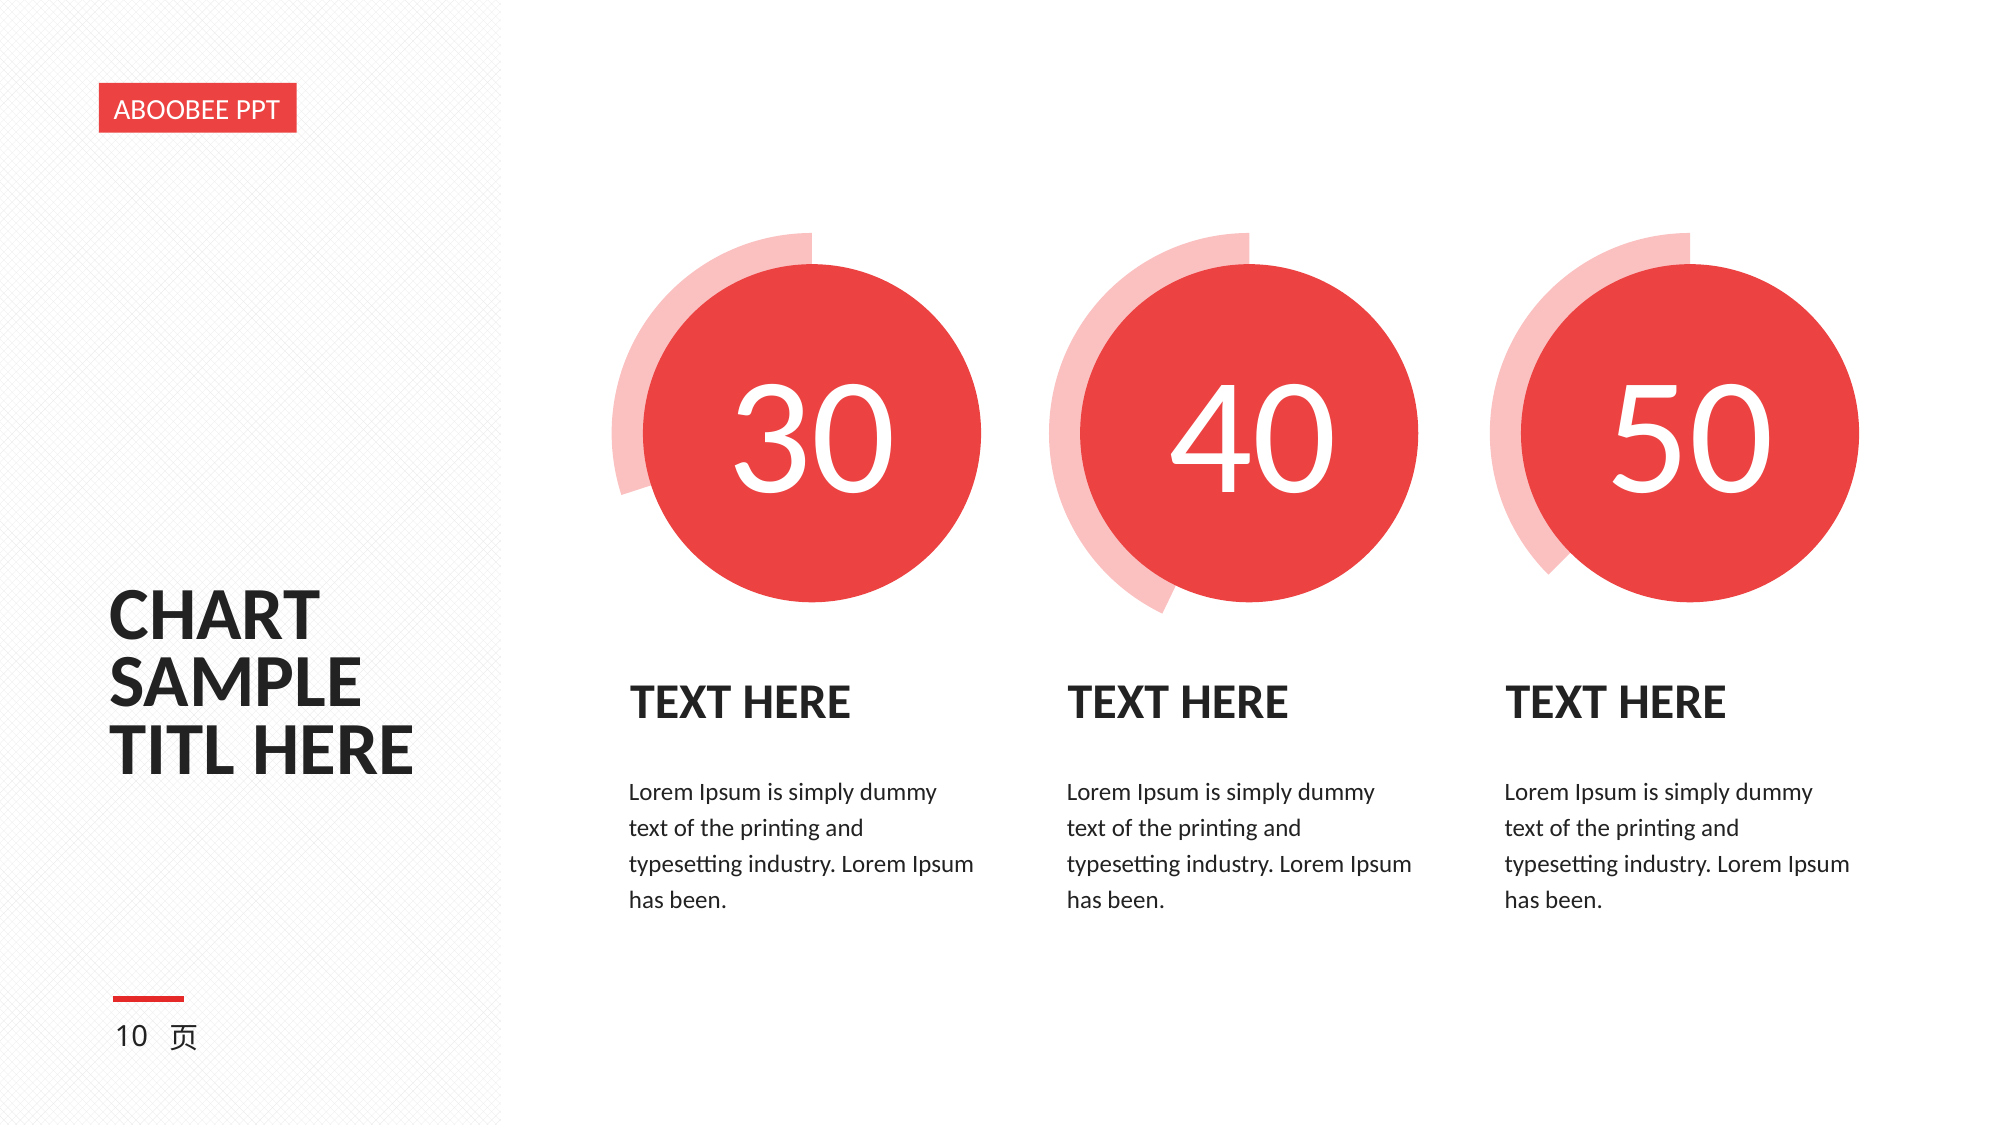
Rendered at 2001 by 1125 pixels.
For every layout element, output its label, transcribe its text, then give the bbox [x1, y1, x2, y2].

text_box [1489, 672, 1870, 898]
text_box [614, 672, 995, 898]
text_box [1052, 672, 1432, 898]
text_box ABOOBEE PPT [98, 82, 297, 133]
chart [498, 224, 2000, 642]
title CHART SAMPLE TITL HERE [94, 578, 499, 951]
